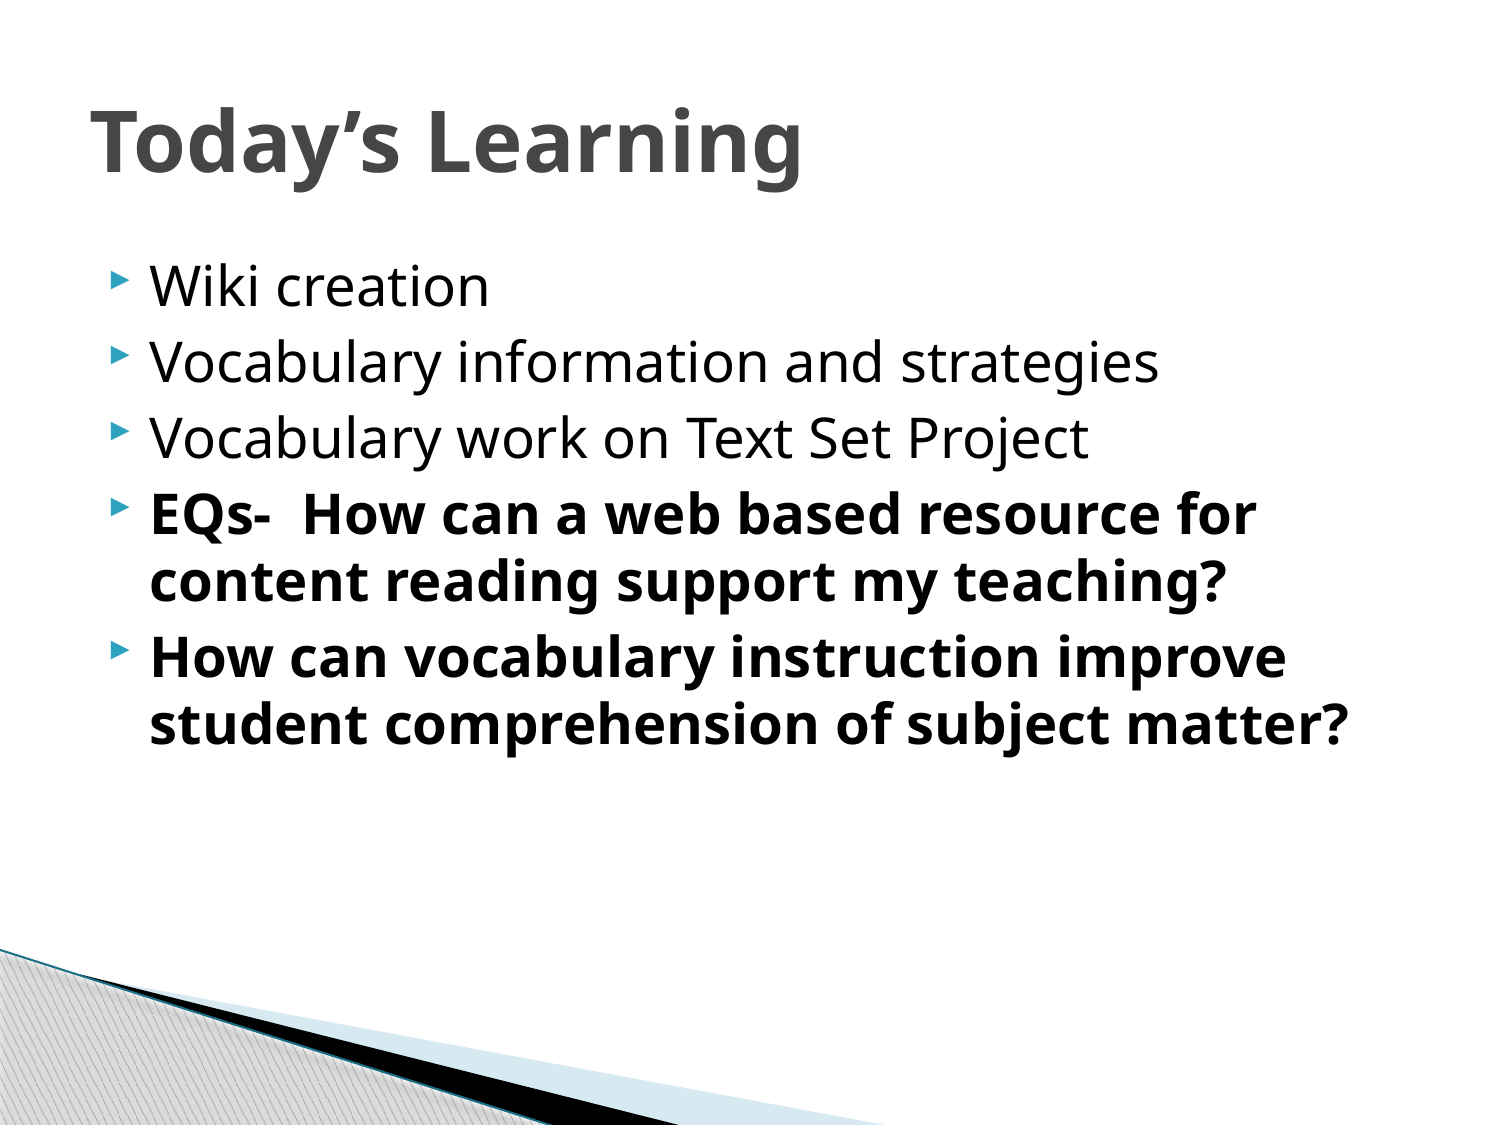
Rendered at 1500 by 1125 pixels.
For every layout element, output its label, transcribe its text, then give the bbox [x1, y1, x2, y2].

title Today’s Learning [75, 45, 1425, 233]
list Wiki creation Vocabulary information and strategies Vocabulary work on Text Set Project EQs- How can a web based resource for content reading support my teaching? How can vocabulary instruction improve student comprehension of subject matter? [75, 243, 1425, 986]
